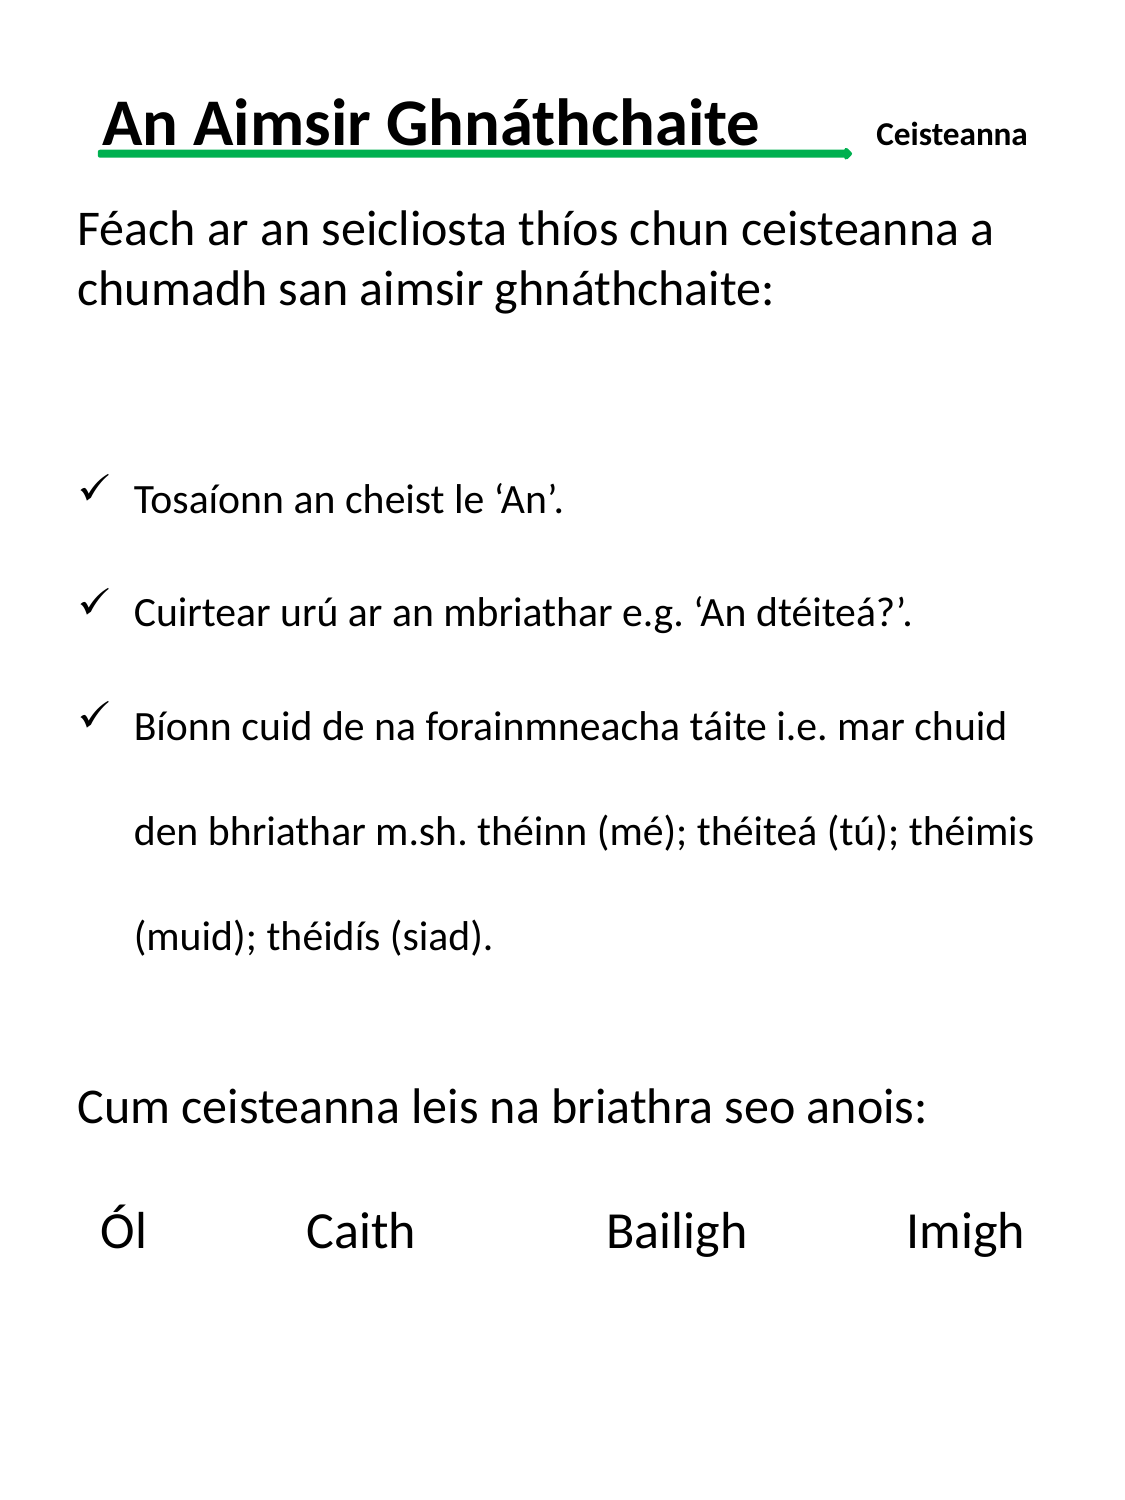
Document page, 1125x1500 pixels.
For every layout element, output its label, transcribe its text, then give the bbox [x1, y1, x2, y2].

text_box An Aimsir Ghnáthchaite Ceisteanna [87, 49, 1044, 188]
text_box [97, 148, 853, 160]
list Féach ar an seicliosta thíos chun ceisteanna a chumadh san aimsir ghnáthchaite: Tosaíonn an cheist le ‘An’. Cuirtear urú ar an mbriathar e.g. ‘An dtéiteá?’. Bíonn cuid de na forainmneacha táite i.e. mar chuid den bhriathar m.sh. théinn (mé); théiteá (tú); théimis (muid); théidís (siad). Cum ceisteanna leis na briathra seo anois: Ól Caith Bailigh Imigh [62, 187, 1075, 1275]
